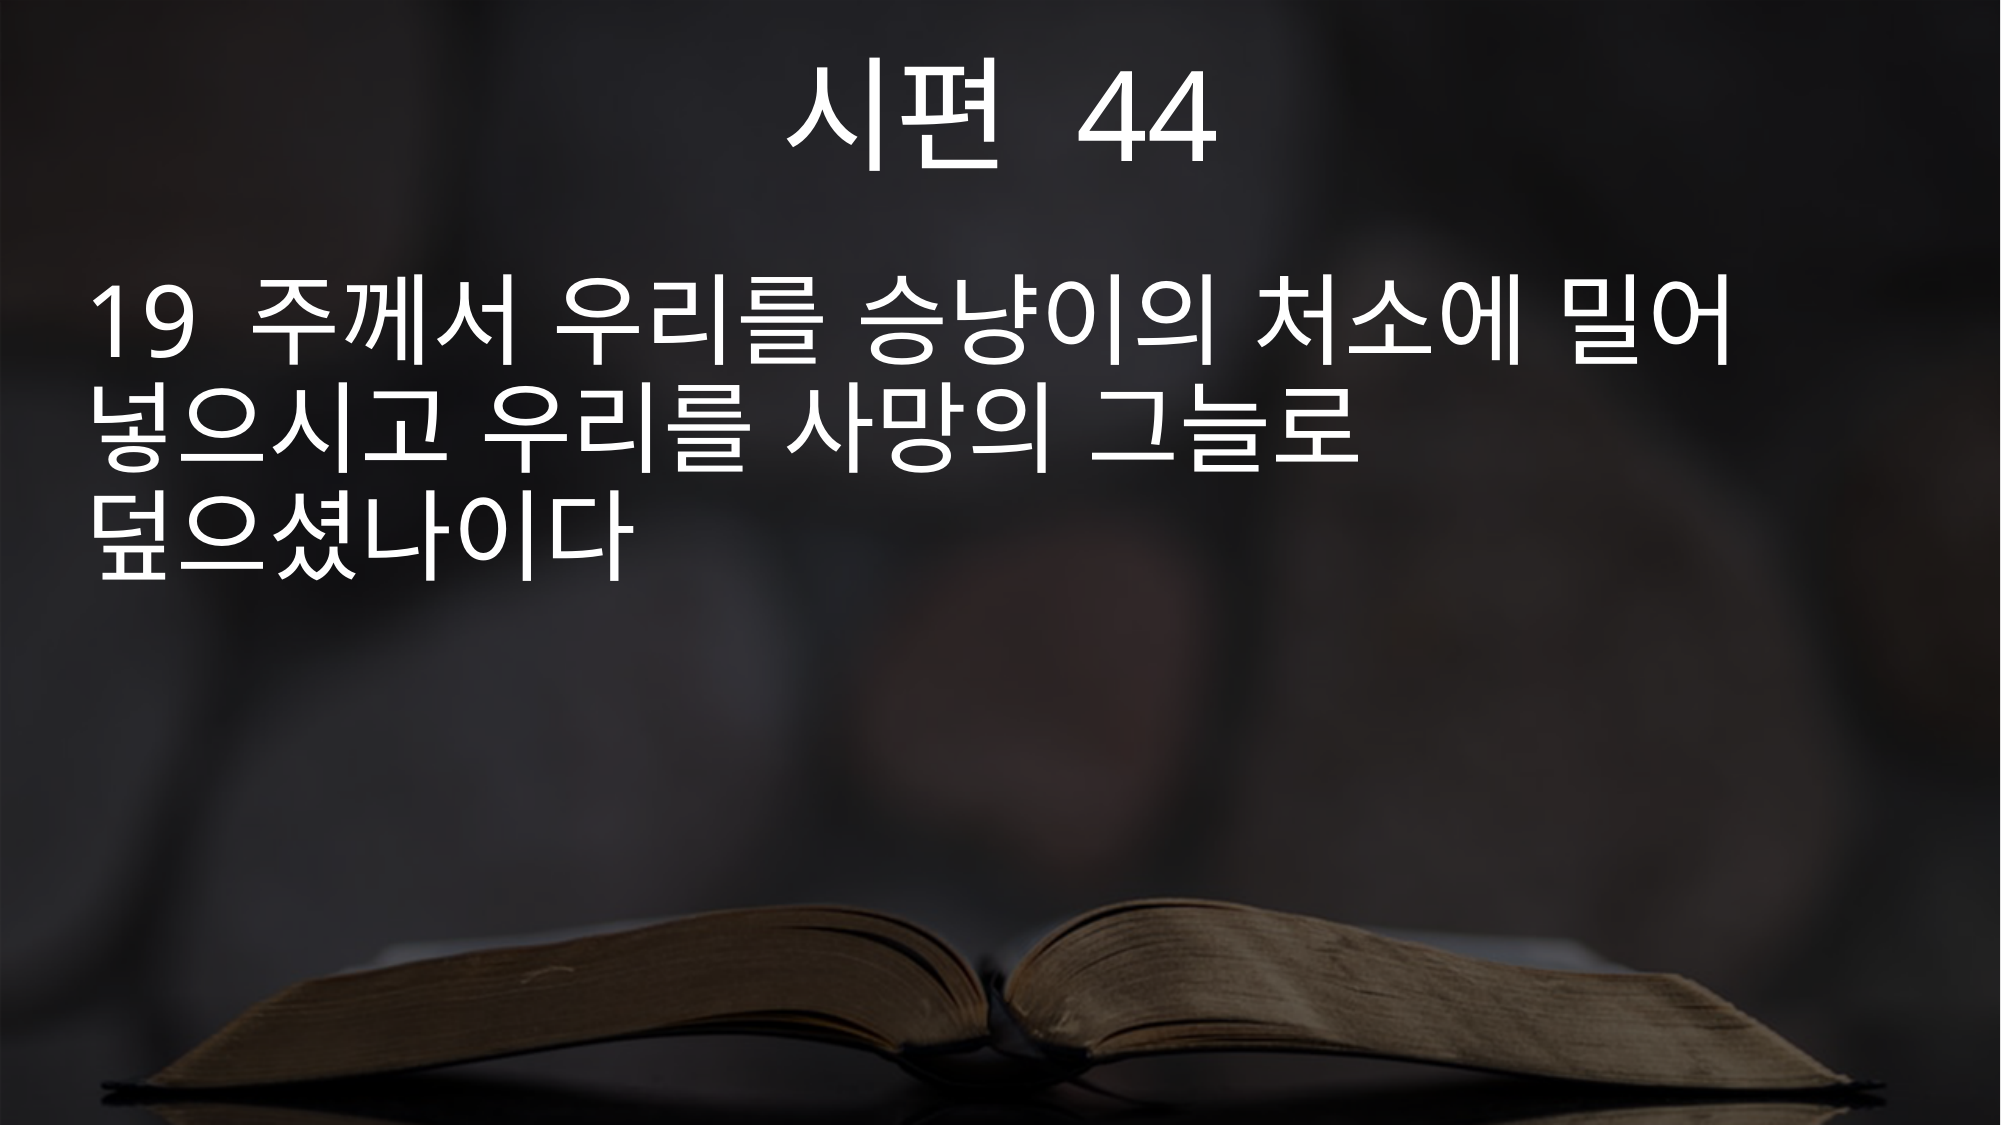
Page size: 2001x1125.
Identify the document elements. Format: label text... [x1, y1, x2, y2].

list 19 주께서 우리를 승냥이의 처소에 밀어 넣으시고 우리를 사망의 그늘로 덮으셨나이다 [69, 263, 1953, 423]
picture [0, 0, 2001, 1125]
footer 시편 44 [0, 32, 2000, 192]
